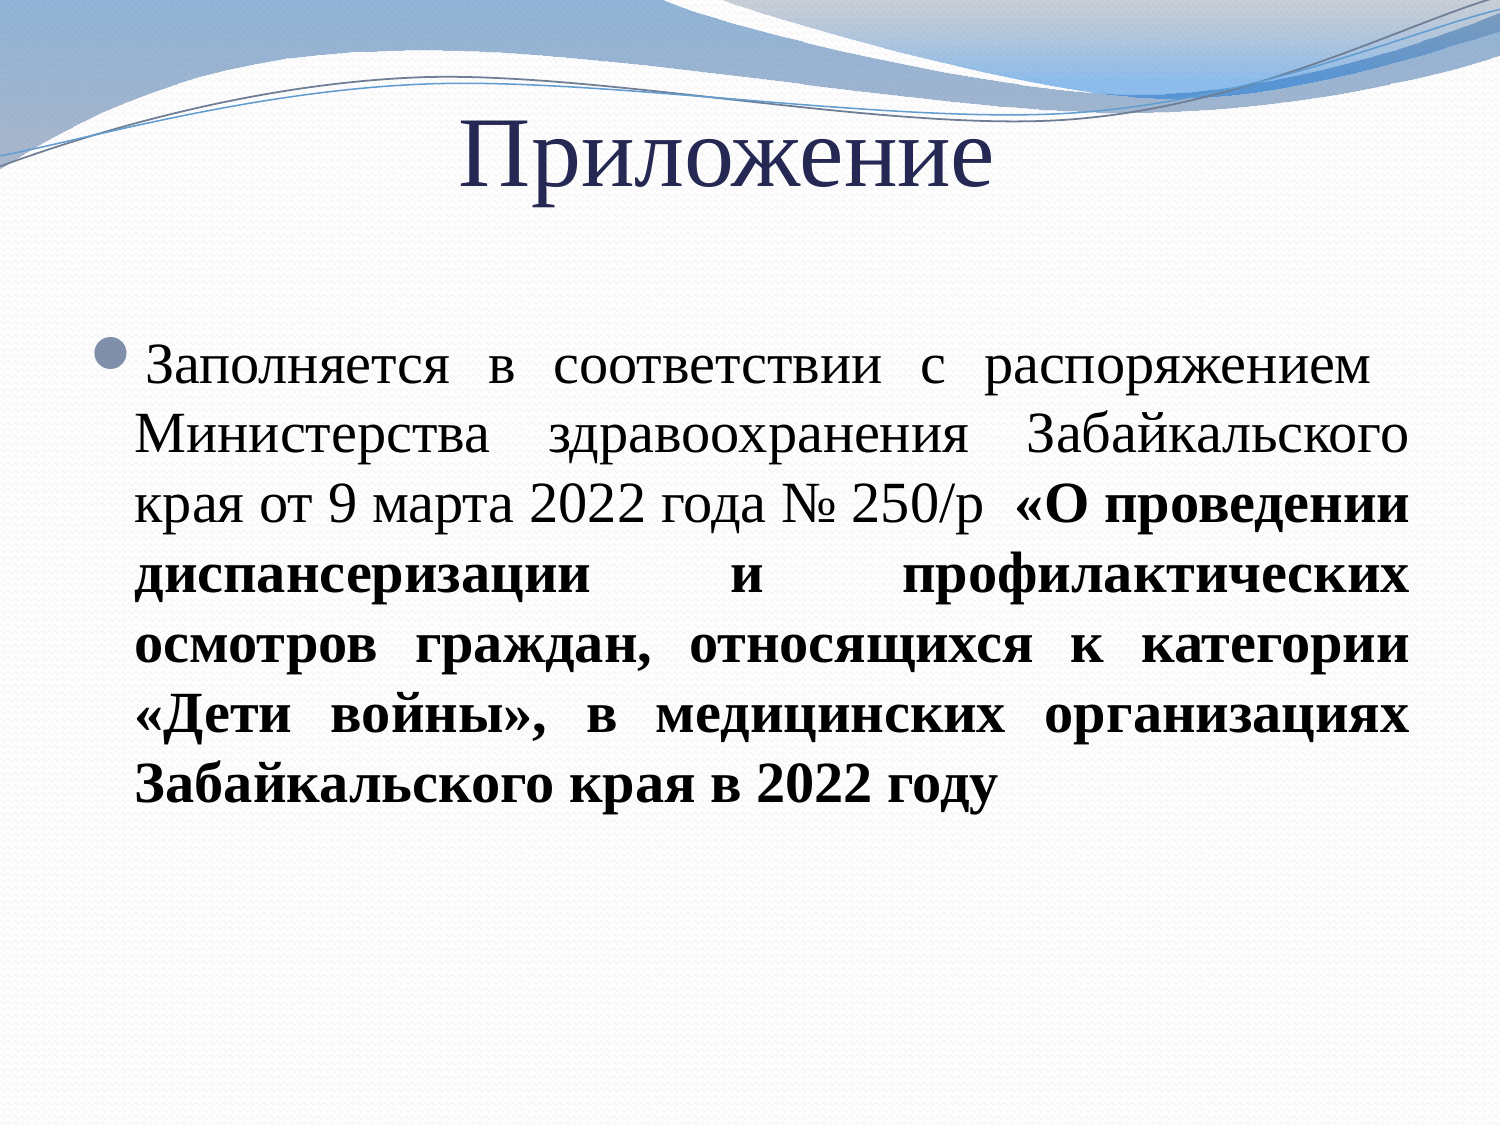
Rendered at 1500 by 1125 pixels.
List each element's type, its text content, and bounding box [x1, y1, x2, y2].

list Заполняется в соответствии с распоряжением Министерства здравоохранения Забайкальского края от 9 марта 2022 года № 250/р «О проведении диспансеризации и профилактических осмотров граждан, относящихся к категории «Дети войны», в медицинских организациях Забайкальского края в 2022 году [75, 317, 1425, 1038]
title Приложение [64, 78, 1415, 207]
